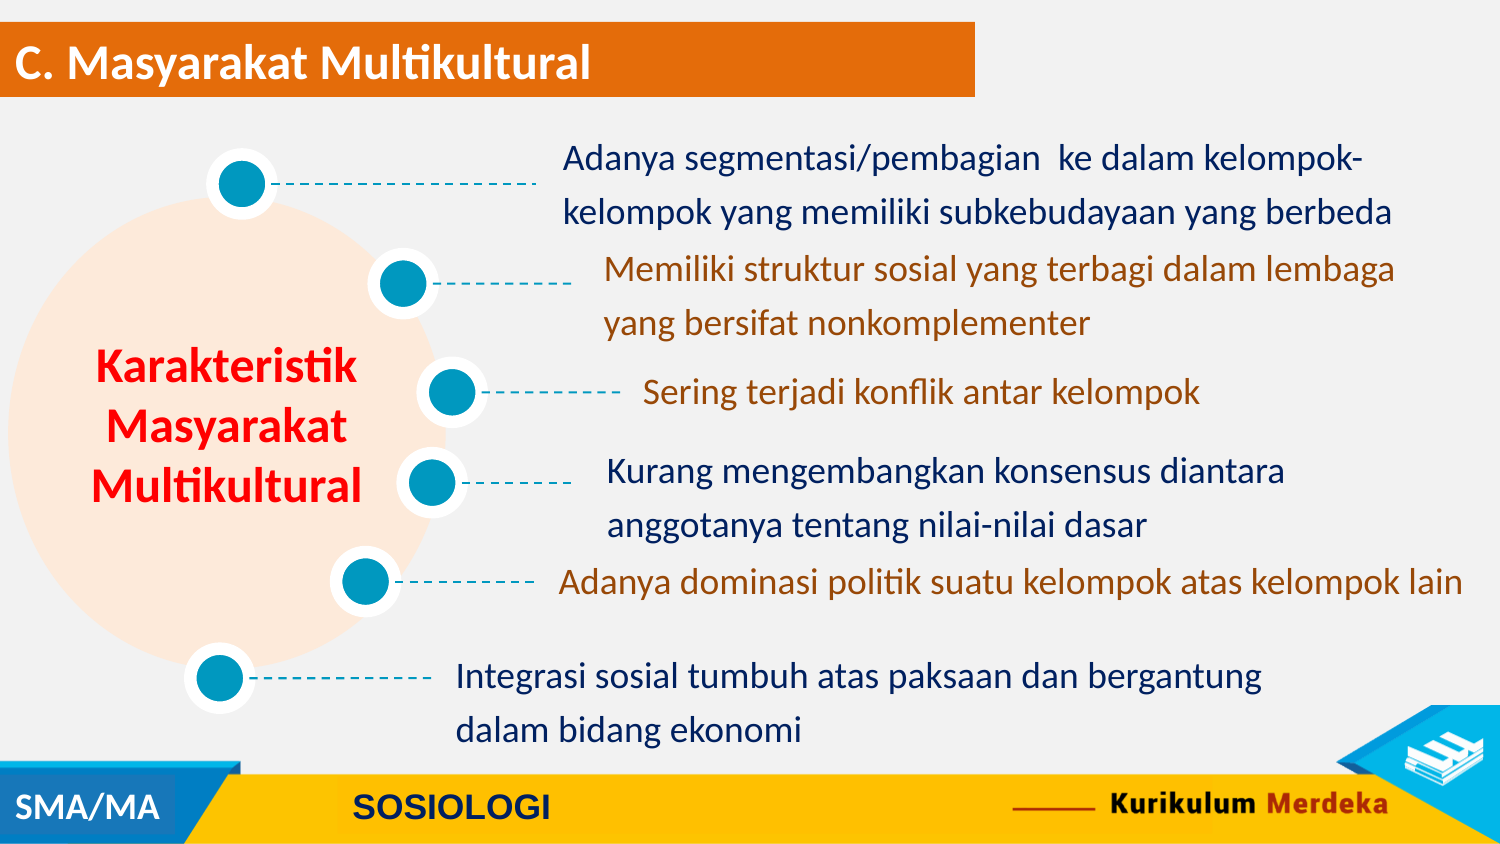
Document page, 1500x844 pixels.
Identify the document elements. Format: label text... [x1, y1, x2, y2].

text_box [8, 197, 446, 668]
text_box Adanya segmentasi/pembagian ke dalam kelompok-kelompok yang memiliki subkebudayaan yang berbeda [536, 110, 1499, 230]
text_box Karakteristik Masyarakat Multikultural [39, 328, 415, 517]
text_box [402, 453, 462, 513]
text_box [0, 705, 1500, 844]
text_box [190, 648, 250, 704]
text_box [422, 362, 482, 422]
text_box [373, 254, 433, 314]
text_box C. Masyarakat Multikultural [0, 20, 977, 99]
text_box Sering terjadi konflik antar kelompok [616, 344, 1500, 467]
text_box Integrasi sosial tumbuh atas paksaan dan bergantung dalam bidang ekonomi [428, 629, 1303, 704]
text_box [62, 107, 1038, 221]
text_box [336, 552, 396, 612]
text_box Kurang mengembangkan konsensus diantara anggotanya tentang nilai-nilai dasar [579, 424, 1410, 535]
text_box Memiliki struktur sosial yang terbagi dalam lembaga yang bersifat nonkomplementer [576, 221, 1455, 341]
text_box [212, 154, 272, 214]
text_box Adanya dominasi politik suatu kelompok atas kelompok lain [531, 535, 1500, 654]
